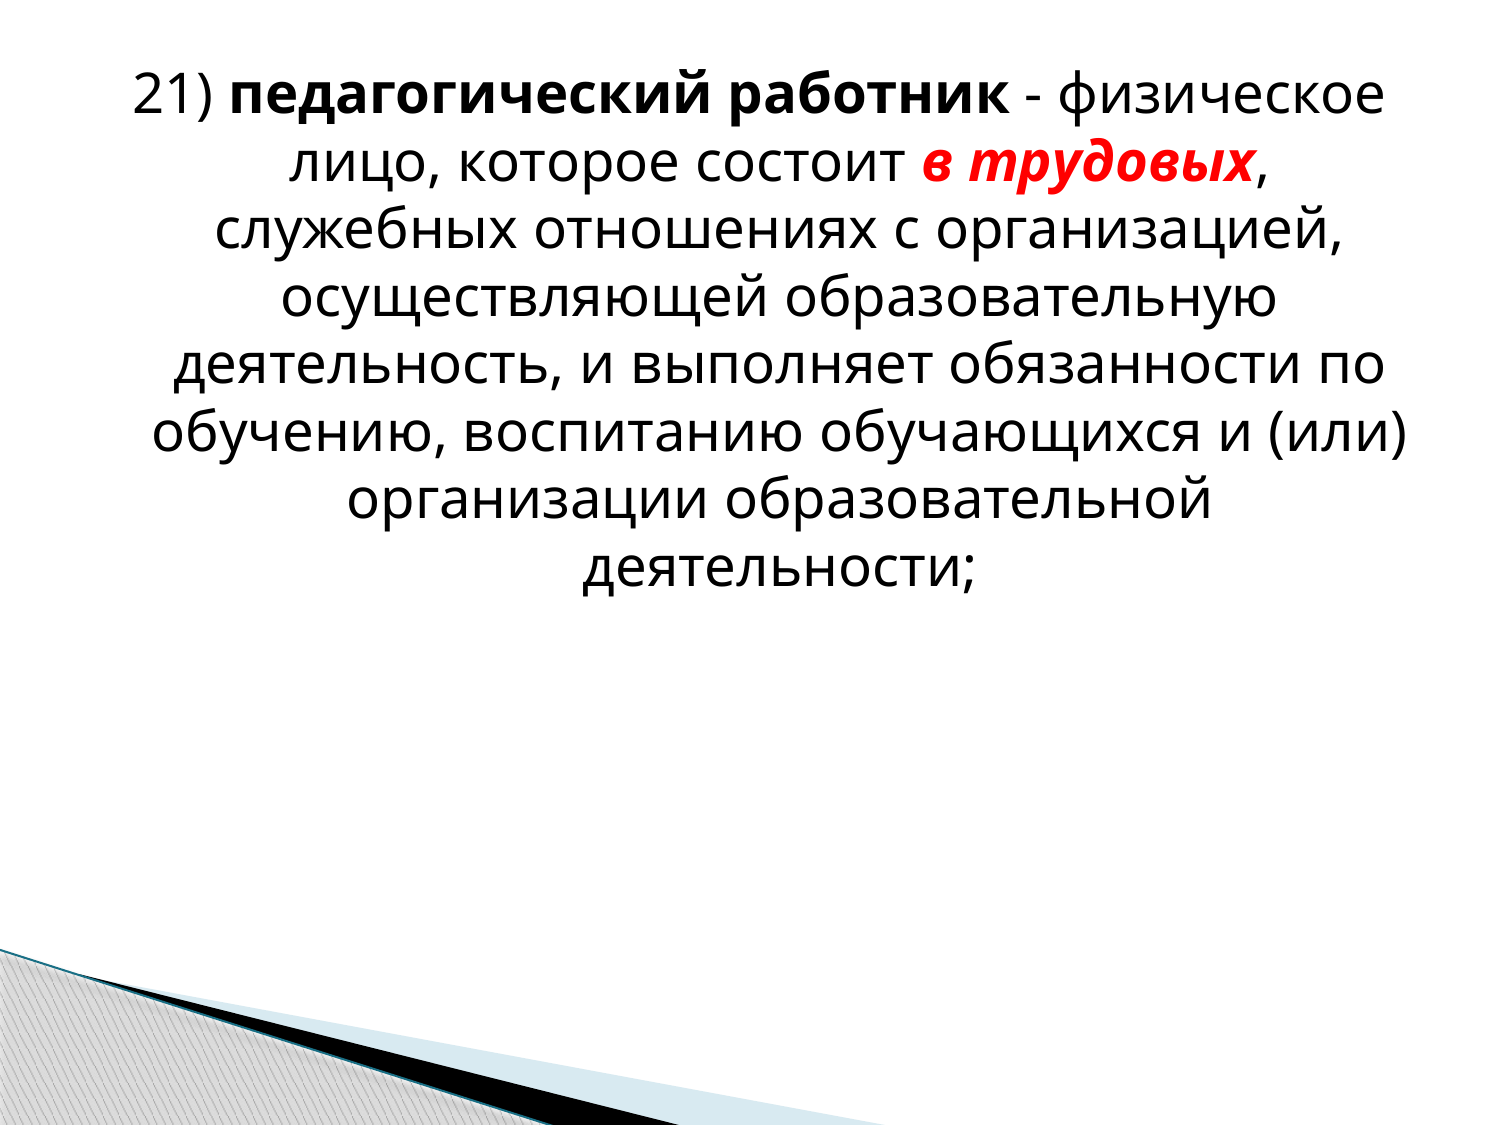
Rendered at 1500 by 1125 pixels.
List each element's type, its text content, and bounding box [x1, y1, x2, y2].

list 21) педагогический работник - физическое лицо, которое состоит в трудовых, служебных отношениях с организацией, осуществляющей образовательную деятельность, и выполняет обязанности по обучению, воспитанию обучающихся и (или) организации образовательной деятельности; [75, 50, 1425, 1005]
